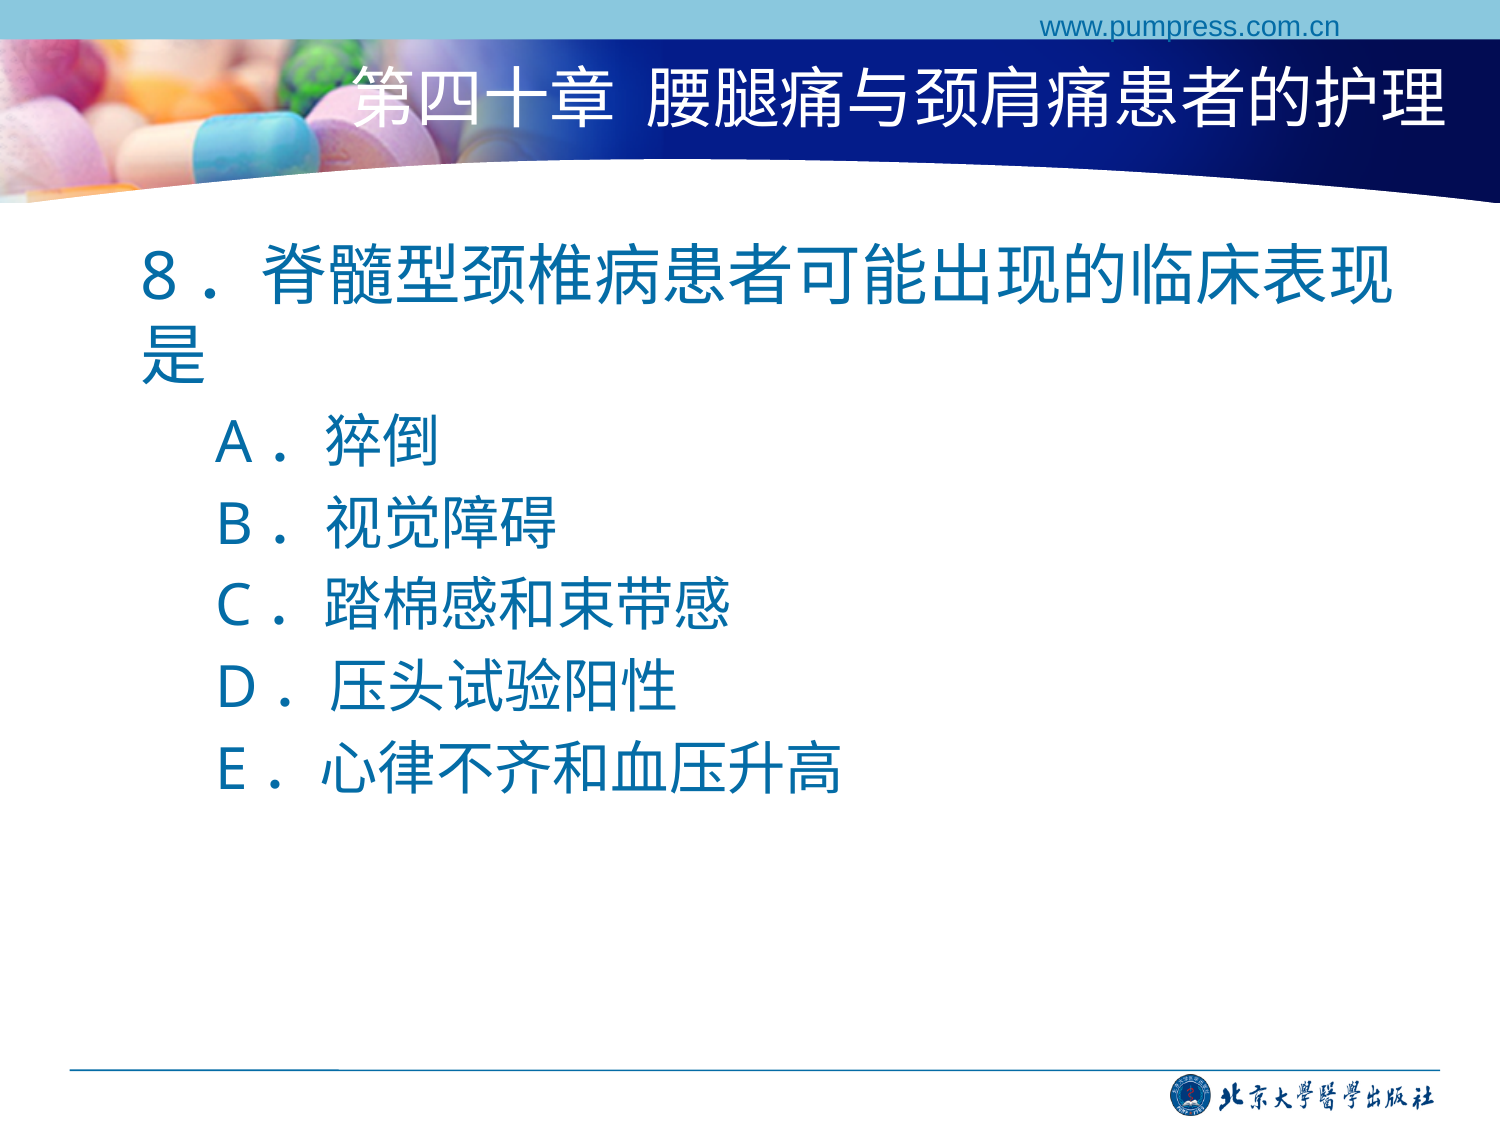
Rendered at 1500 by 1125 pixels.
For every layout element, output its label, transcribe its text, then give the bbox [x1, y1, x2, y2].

picture [0, 40, 1500, 203]
list 8．脊髓型颈椎病患者可能出现的临床表现是 A．猝倒 B．视觉障碍 C．踏棉感和束带感 D．压头试验阳性 E．心律不齐和血压升高 [49, 224, 1463, 1026]
title 第四十章 腰腿痛与颈肩痛患者的护理 [137, 49, 1463, 143]
picture [1170, 1074, 1436, 1118]
slide_number www.pumpress.com.cn [1025, 0, 1463, 38]
